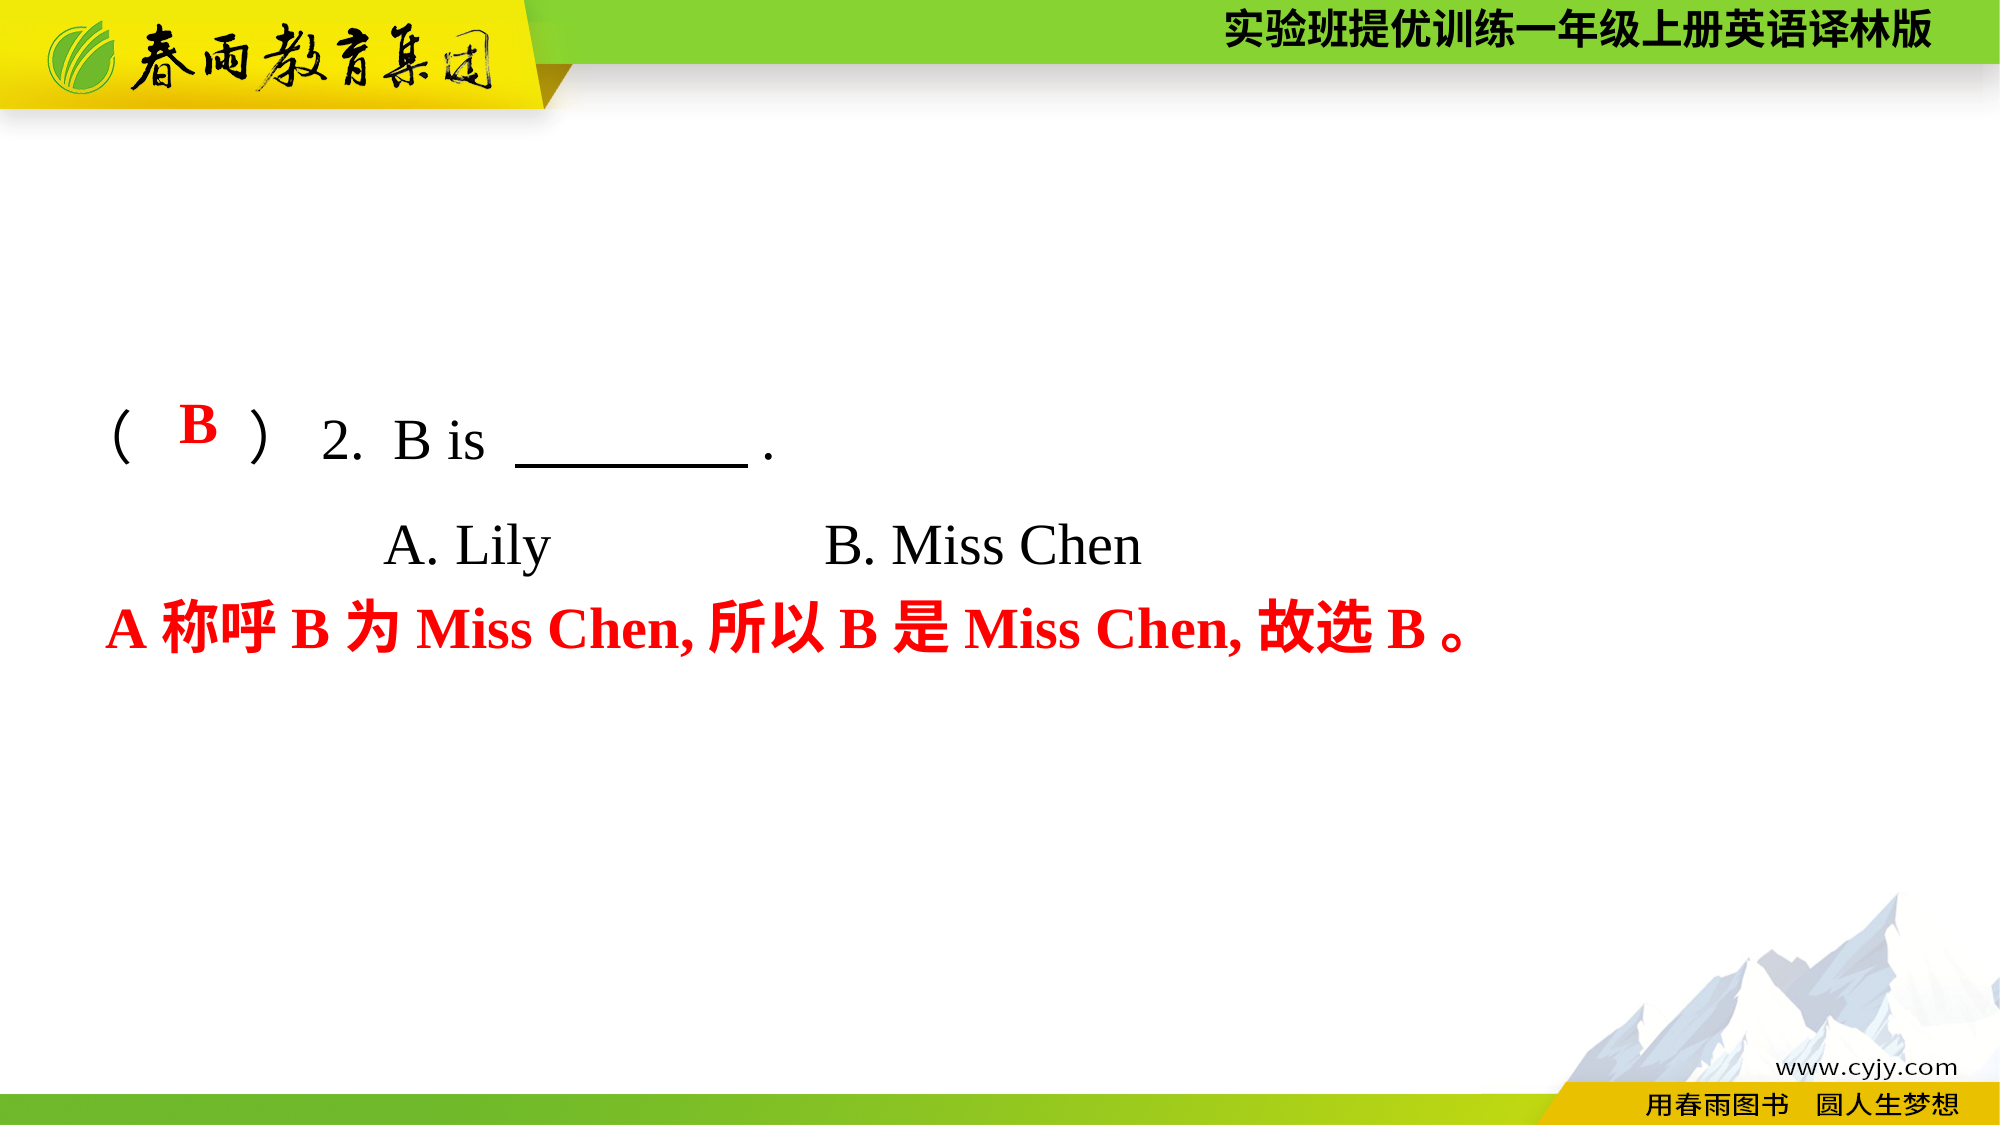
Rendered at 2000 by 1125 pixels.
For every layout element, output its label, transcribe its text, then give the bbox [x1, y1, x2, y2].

text_box A称呼B为Miss Chen,所以B是Miss Chen,故选B。 [90, 582, 1544, 668]
picture [0, 0, 2000, 1125]
text_box B [164, 377, 234, 463]
list （ ）2. B is . A. Lily B. Miss Chen [59, 358, 1944, 573]
